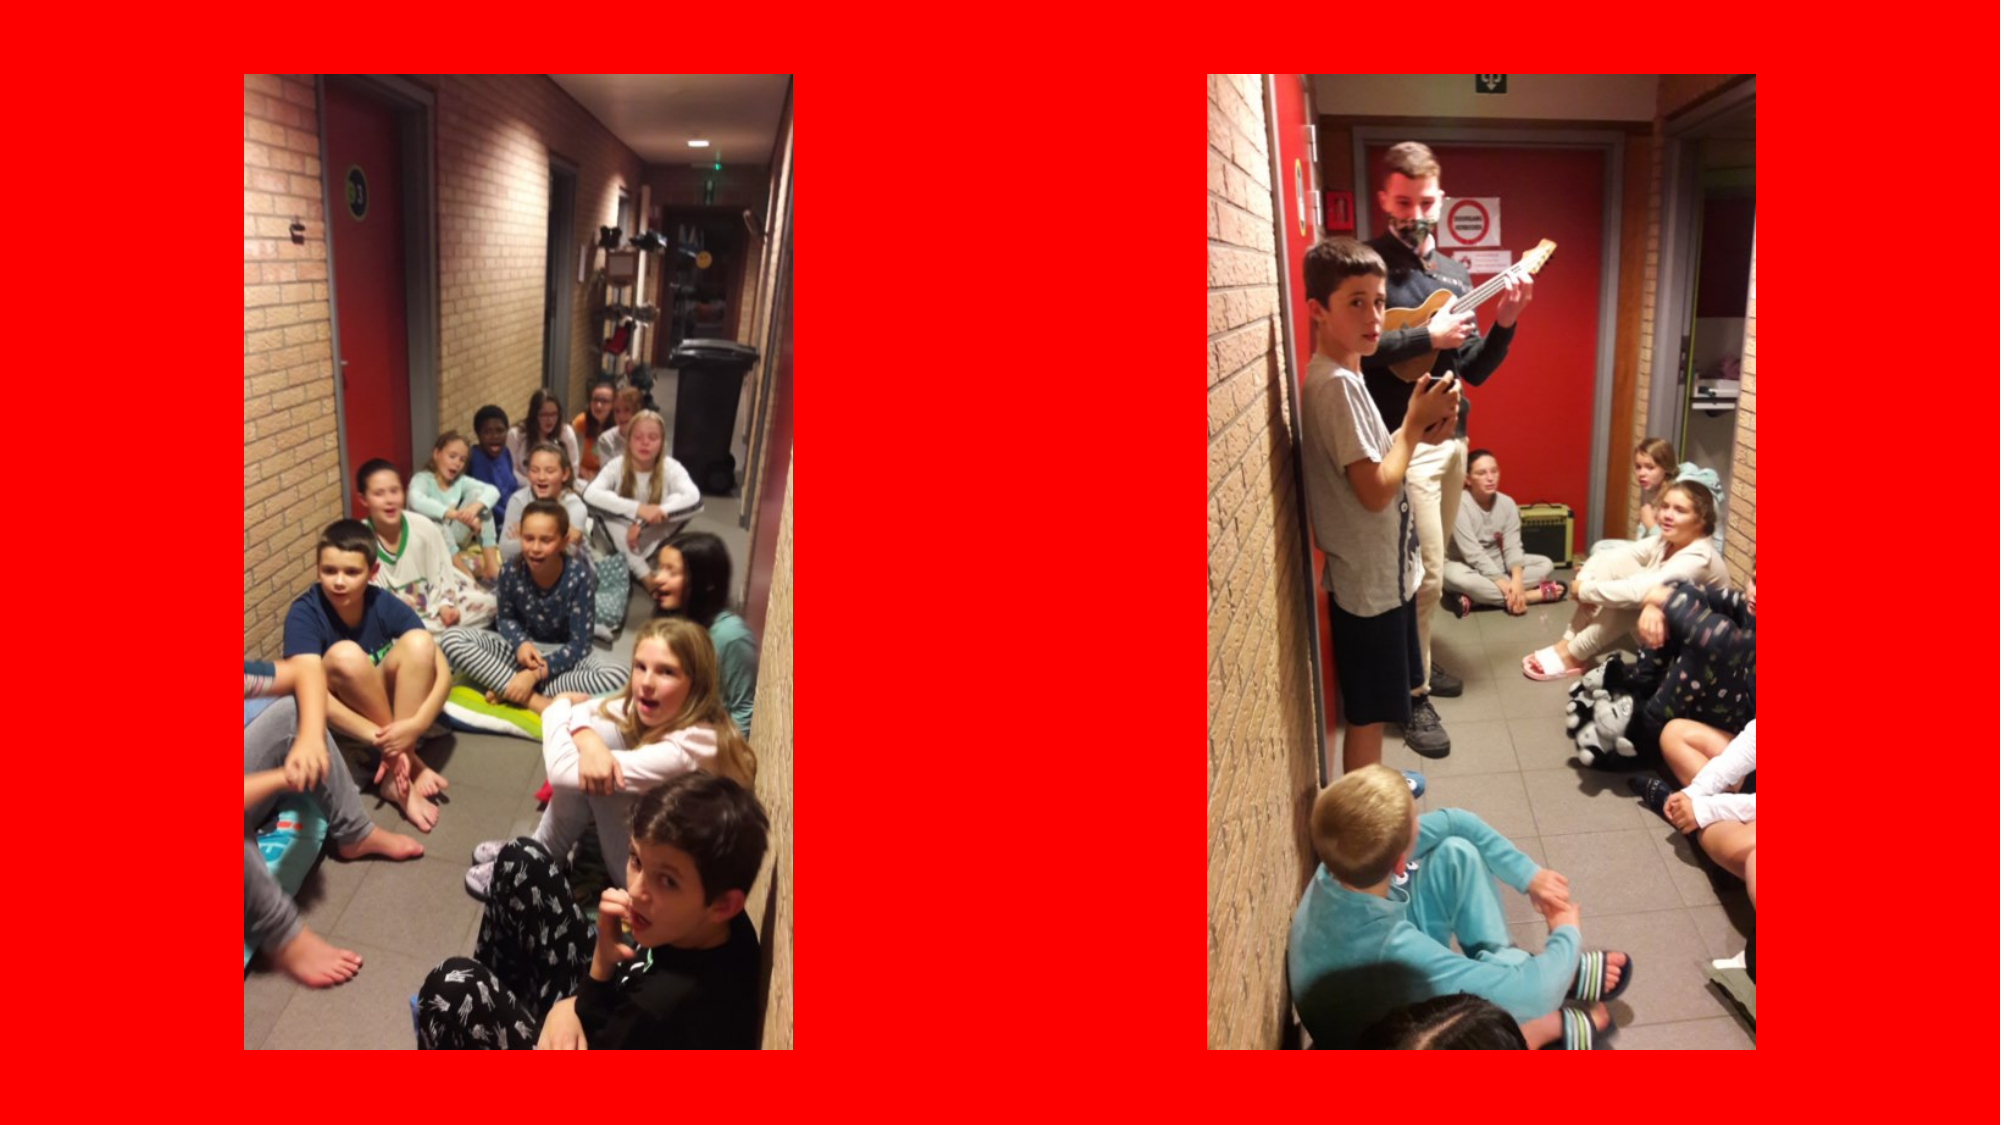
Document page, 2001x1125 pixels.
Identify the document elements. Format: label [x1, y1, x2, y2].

picture [244, 74, 793, 1050]
picture [1206, 74, 1756, 1050]
